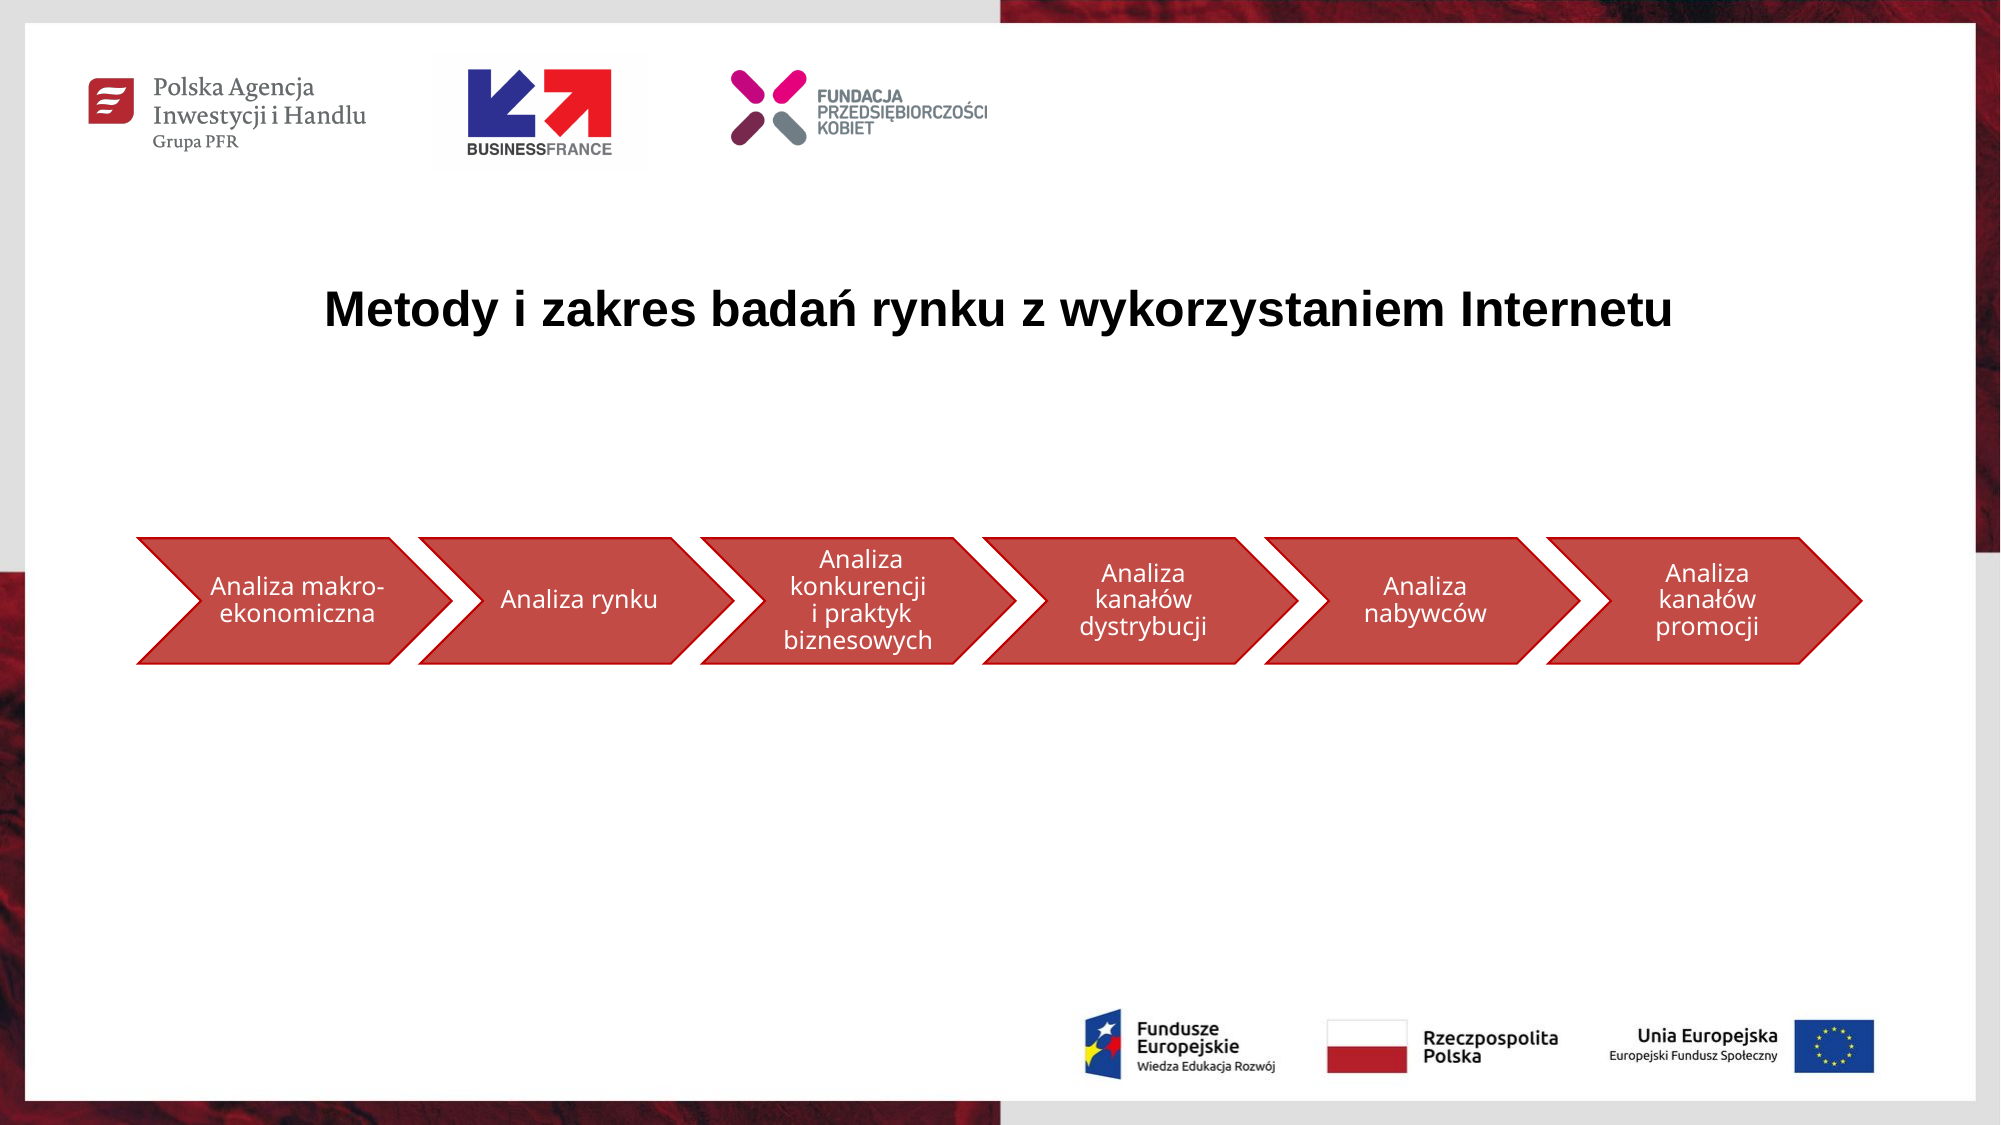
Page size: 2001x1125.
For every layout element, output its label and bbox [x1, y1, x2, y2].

list [137, 244, 1863, 958]
picture [0, 0, 2001, 1125]
